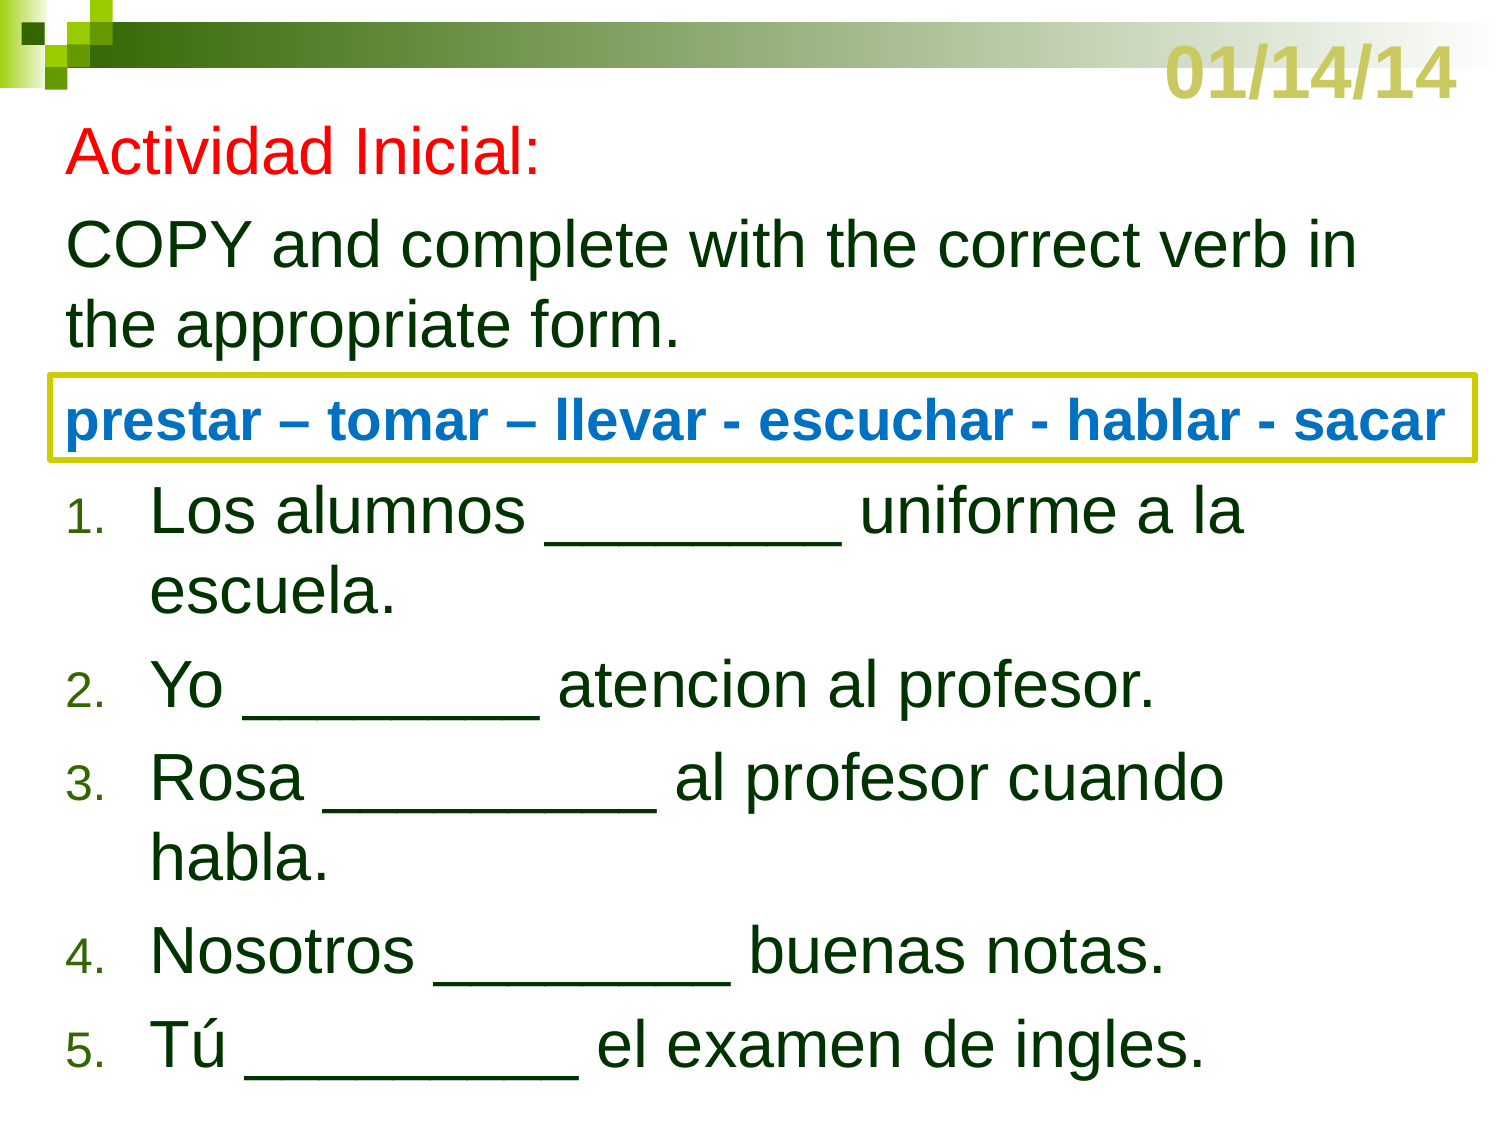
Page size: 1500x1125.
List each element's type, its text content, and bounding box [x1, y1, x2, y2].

title 01/14/14 [1149, 0, 1500, 150]
text_box prestar – tomar – llevar - escuchar - hablar - sacar [49, 375, 1475, 460]
list Actividad Inicial: COPY and complete with the correct verb in the appropriate form. Los alumnos ________ uniforme a la escuela. Yo ________ atencion al profesor. Rosa _________ al profesor cuando habla. Nosotros ________ buenas notas. Tú _________ el examen de ingles. [50, 99, 1400, 375]
list Actividad Inicial: COPY and complete with the correct verb in the appropriate form. Los alumnos ________ uniforme a la escuela. Yo ________ atencion al profesor. Rosa _________ al profesor cuando habla. Nosotros ________ buenas notas. Tú _________ el examen de ingles. [50, 460, 1400, 738]
